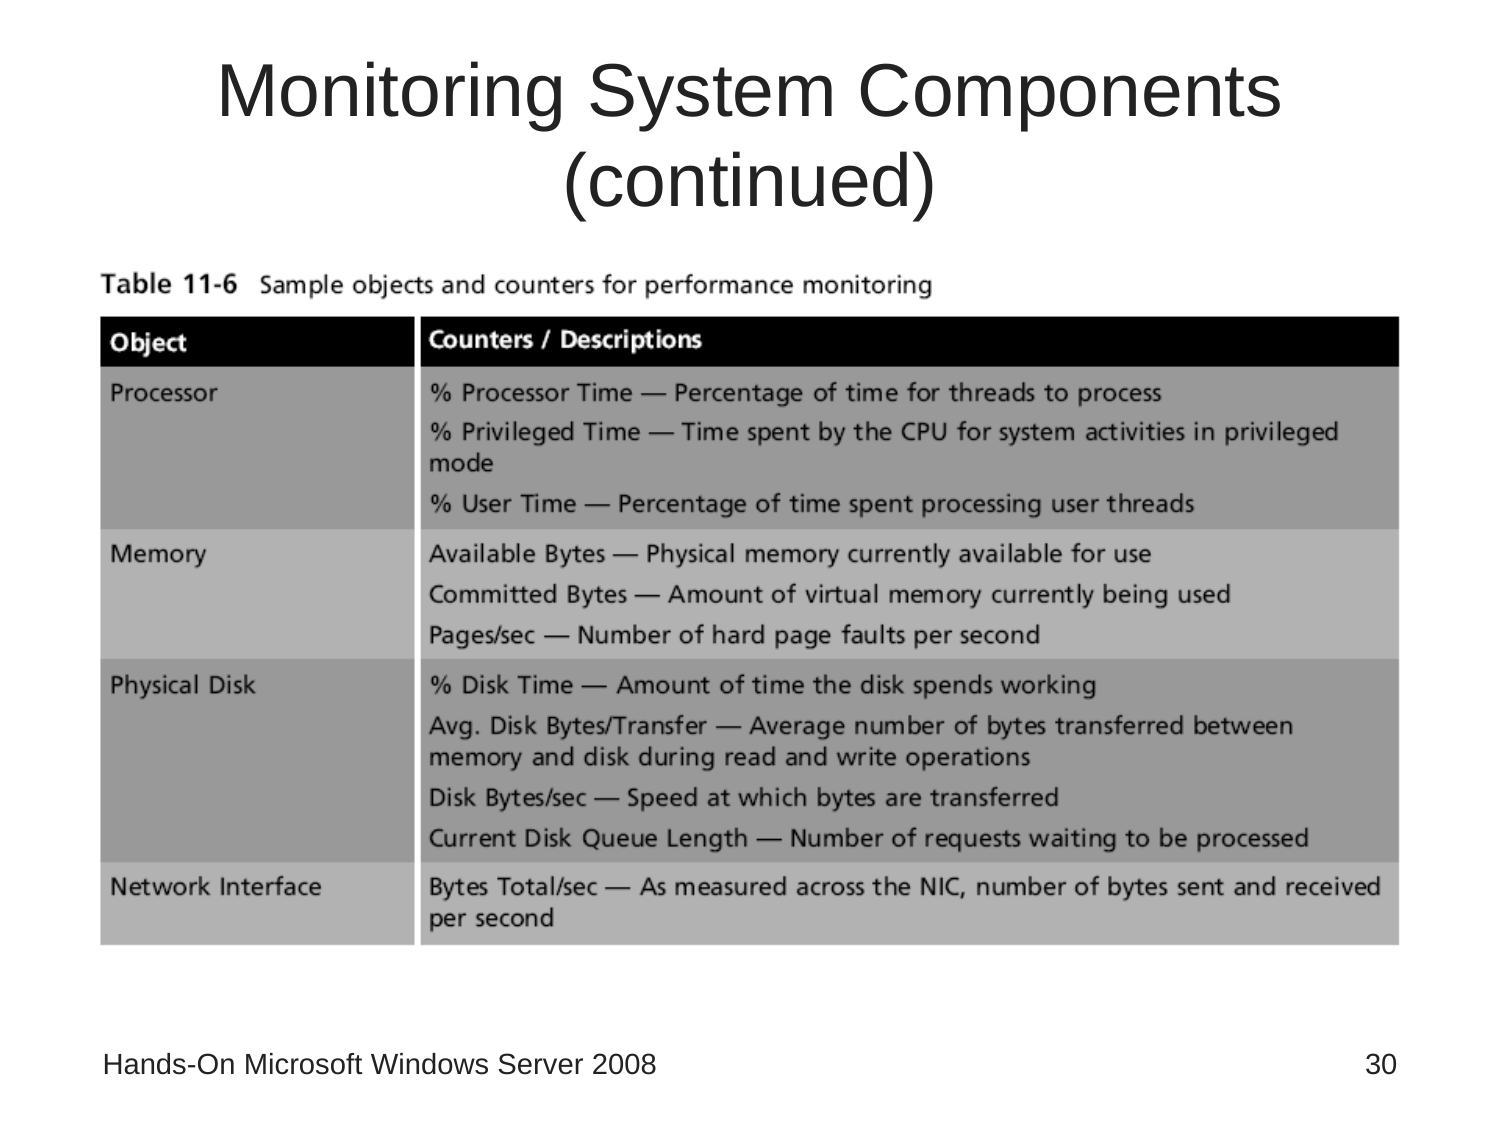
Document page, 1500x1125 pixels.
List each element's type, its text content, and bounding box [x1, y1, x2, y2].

picture [95, 270, 1405, 951]
title Monitoring System Components (continued) [87, 37, 1413, 226]
footer Hands-On Microsoft Windows Server 2008 [87, 1037, 1051, 1101]
slide_number 30 [1074, 1037, 1413, 1101]
